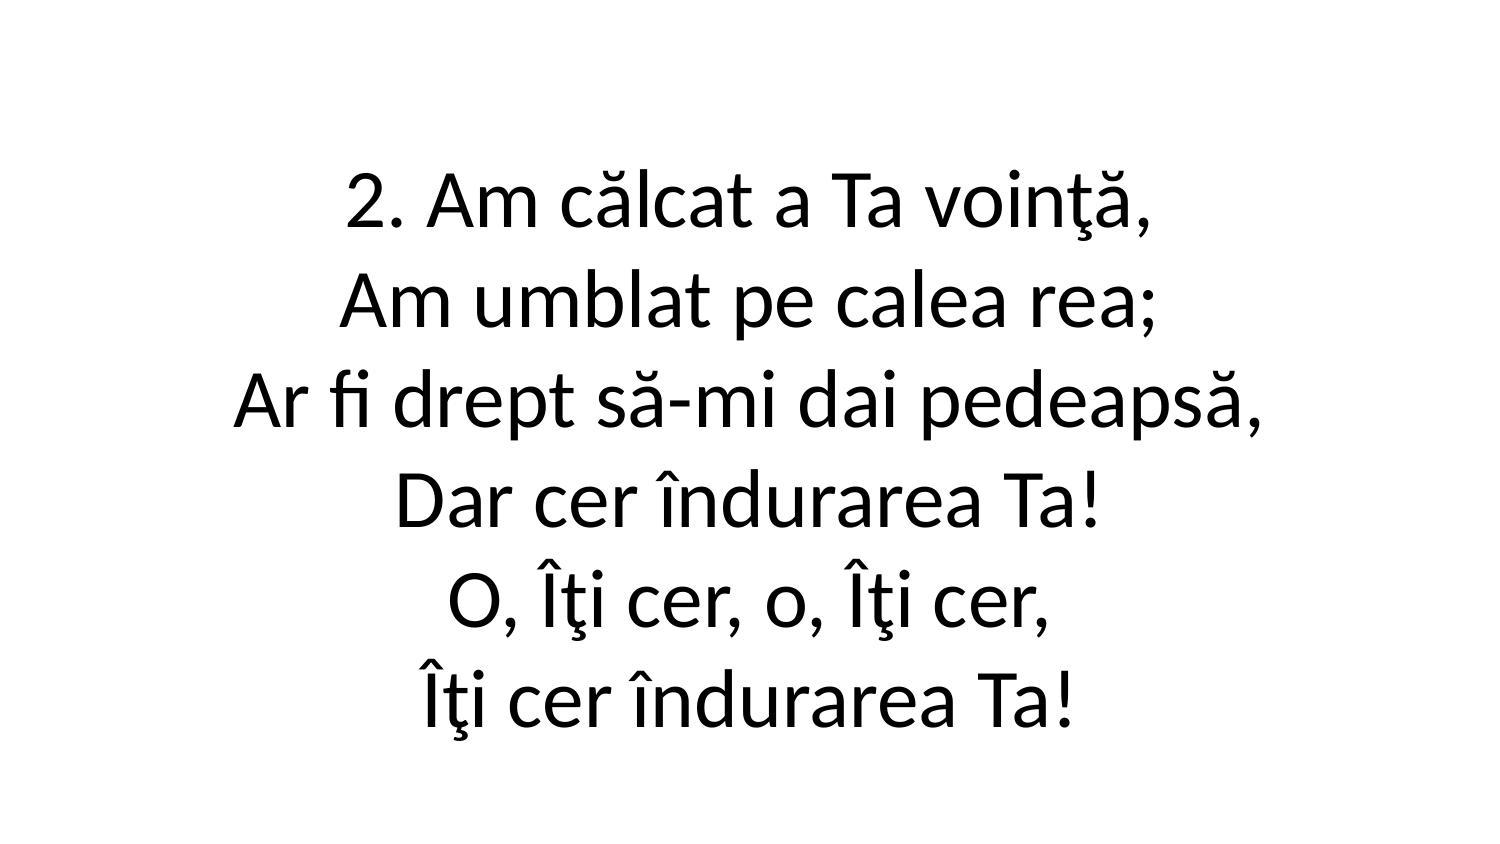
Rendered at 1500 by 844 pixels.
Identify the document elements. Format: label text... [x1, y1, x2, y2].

text_box 2. Am călcat a Ta voinţă, Am umblat pe calea rea; Ar fi drept să-mi dai pedeapsă, Dar cer îndurarea Ta! O, Îţi cer, o, Îţi cer, Îţi cer îndurarea Ta! [218, 92, 1282, 752]
